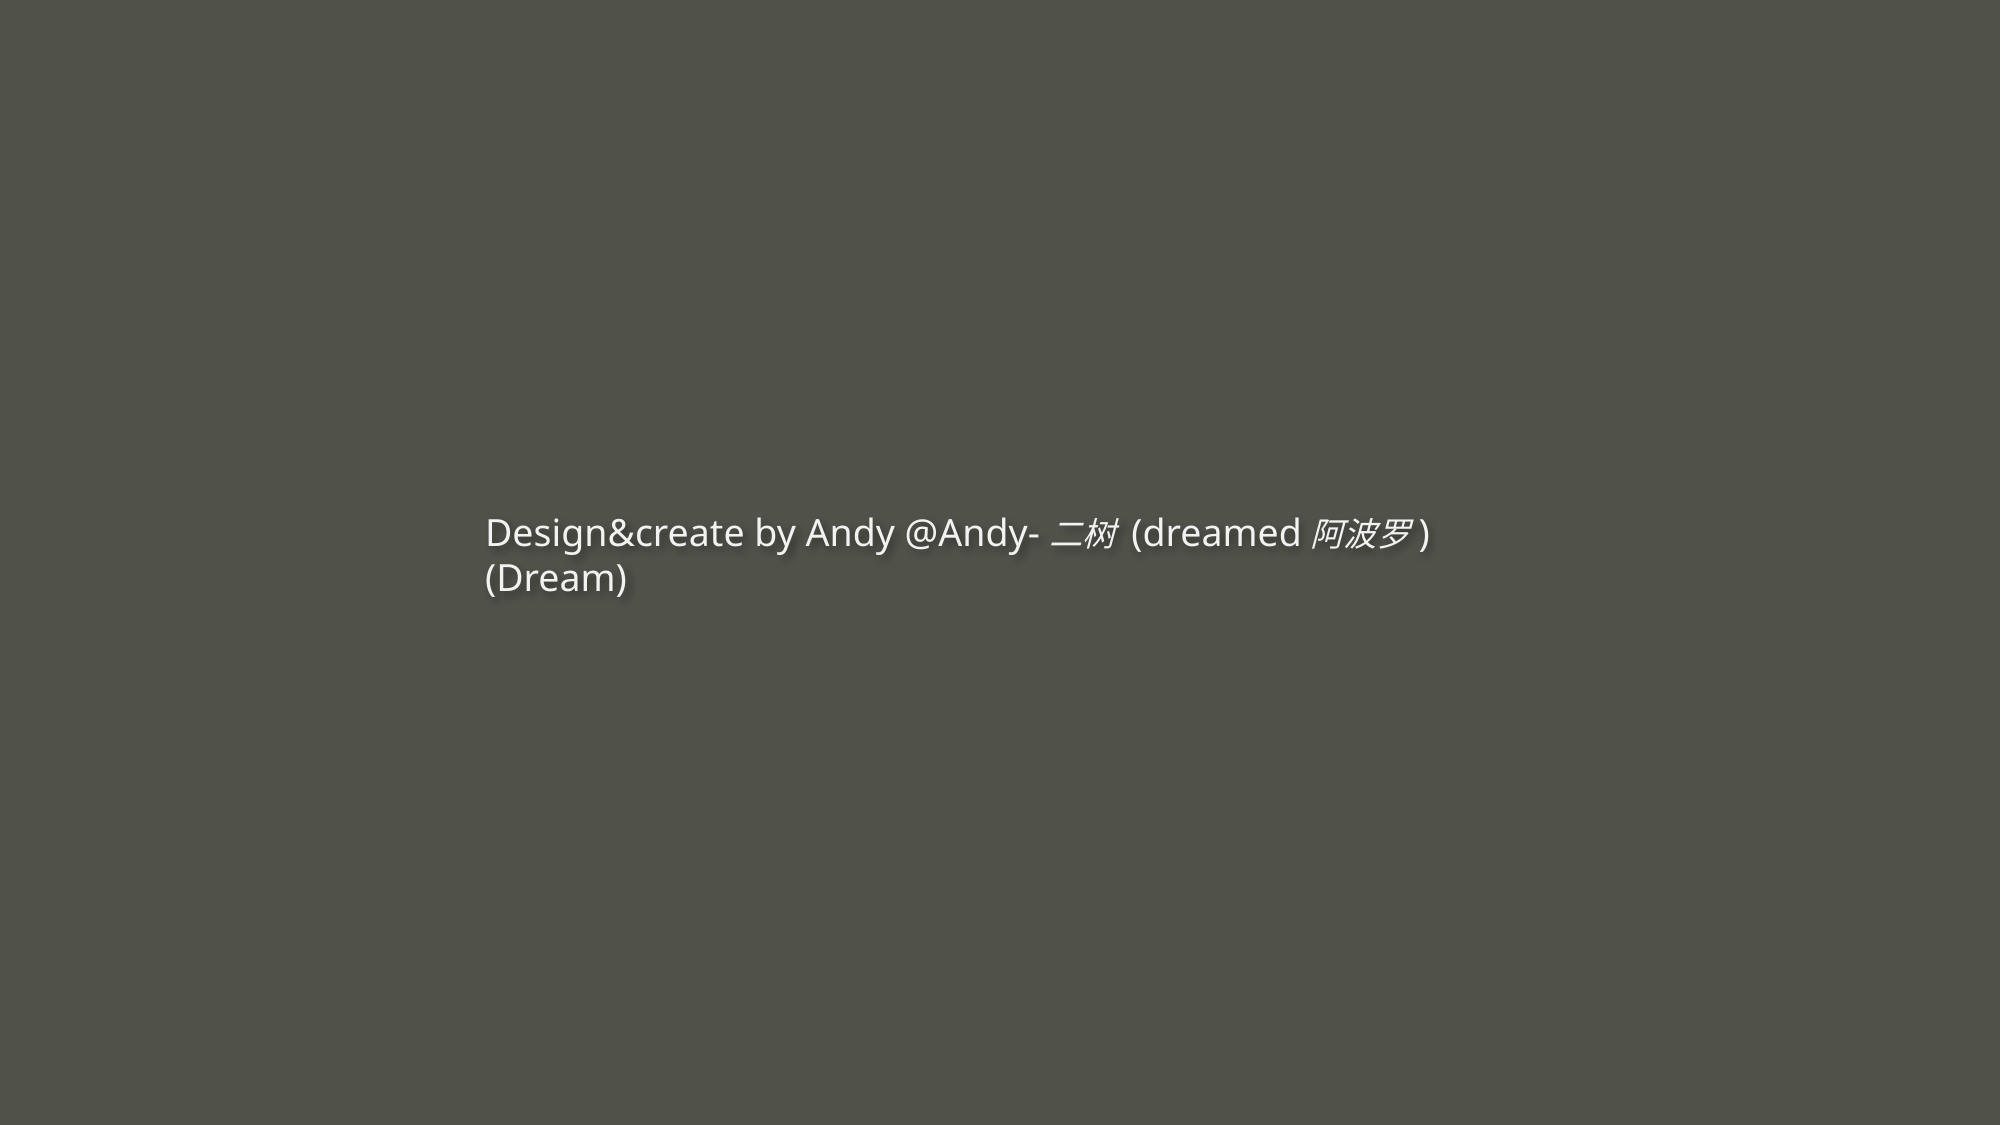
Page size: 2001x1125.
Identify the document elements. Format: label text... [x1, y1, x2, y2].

text_box Design&create by Andy @Andy-二树 (dreamed阿波罗) (Dream) [470, 501, 1530, 607]
